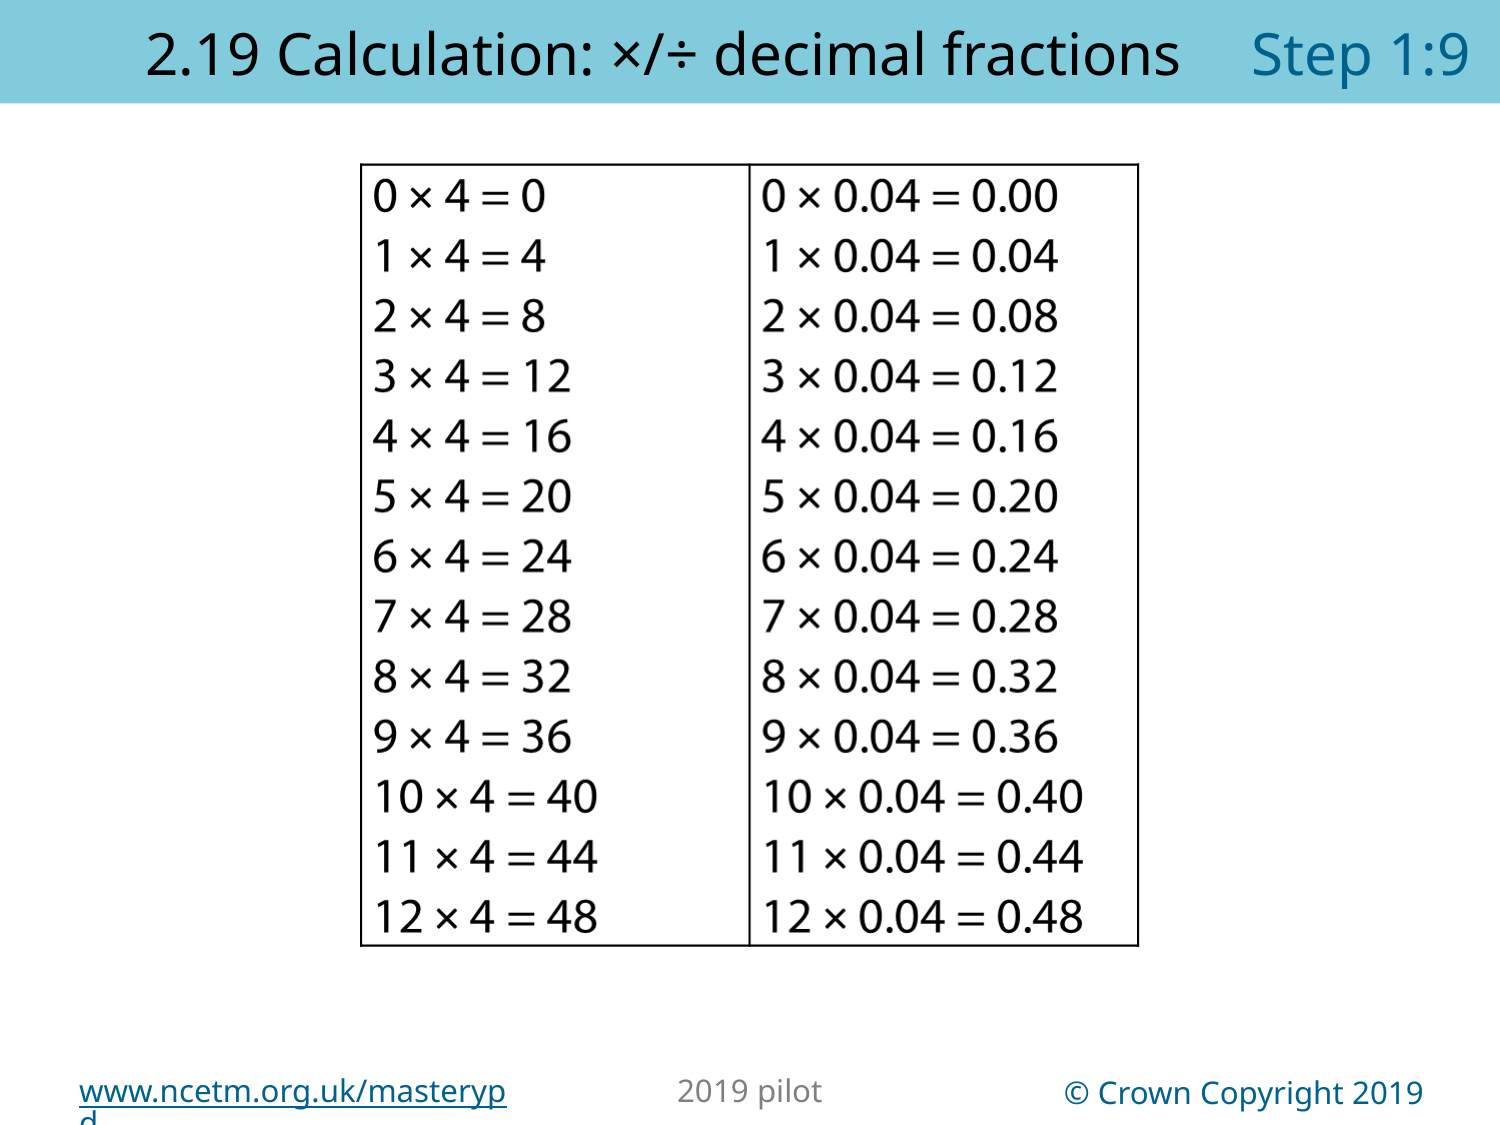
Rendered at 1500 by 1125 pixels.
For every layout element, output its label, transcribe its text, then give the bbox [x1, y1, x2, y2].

list 2.19 Calculation: ×/÷ decimal fractions Step 1:9 [0, 0, 1500, 104]
picture [359, 149, 1141, 976]
